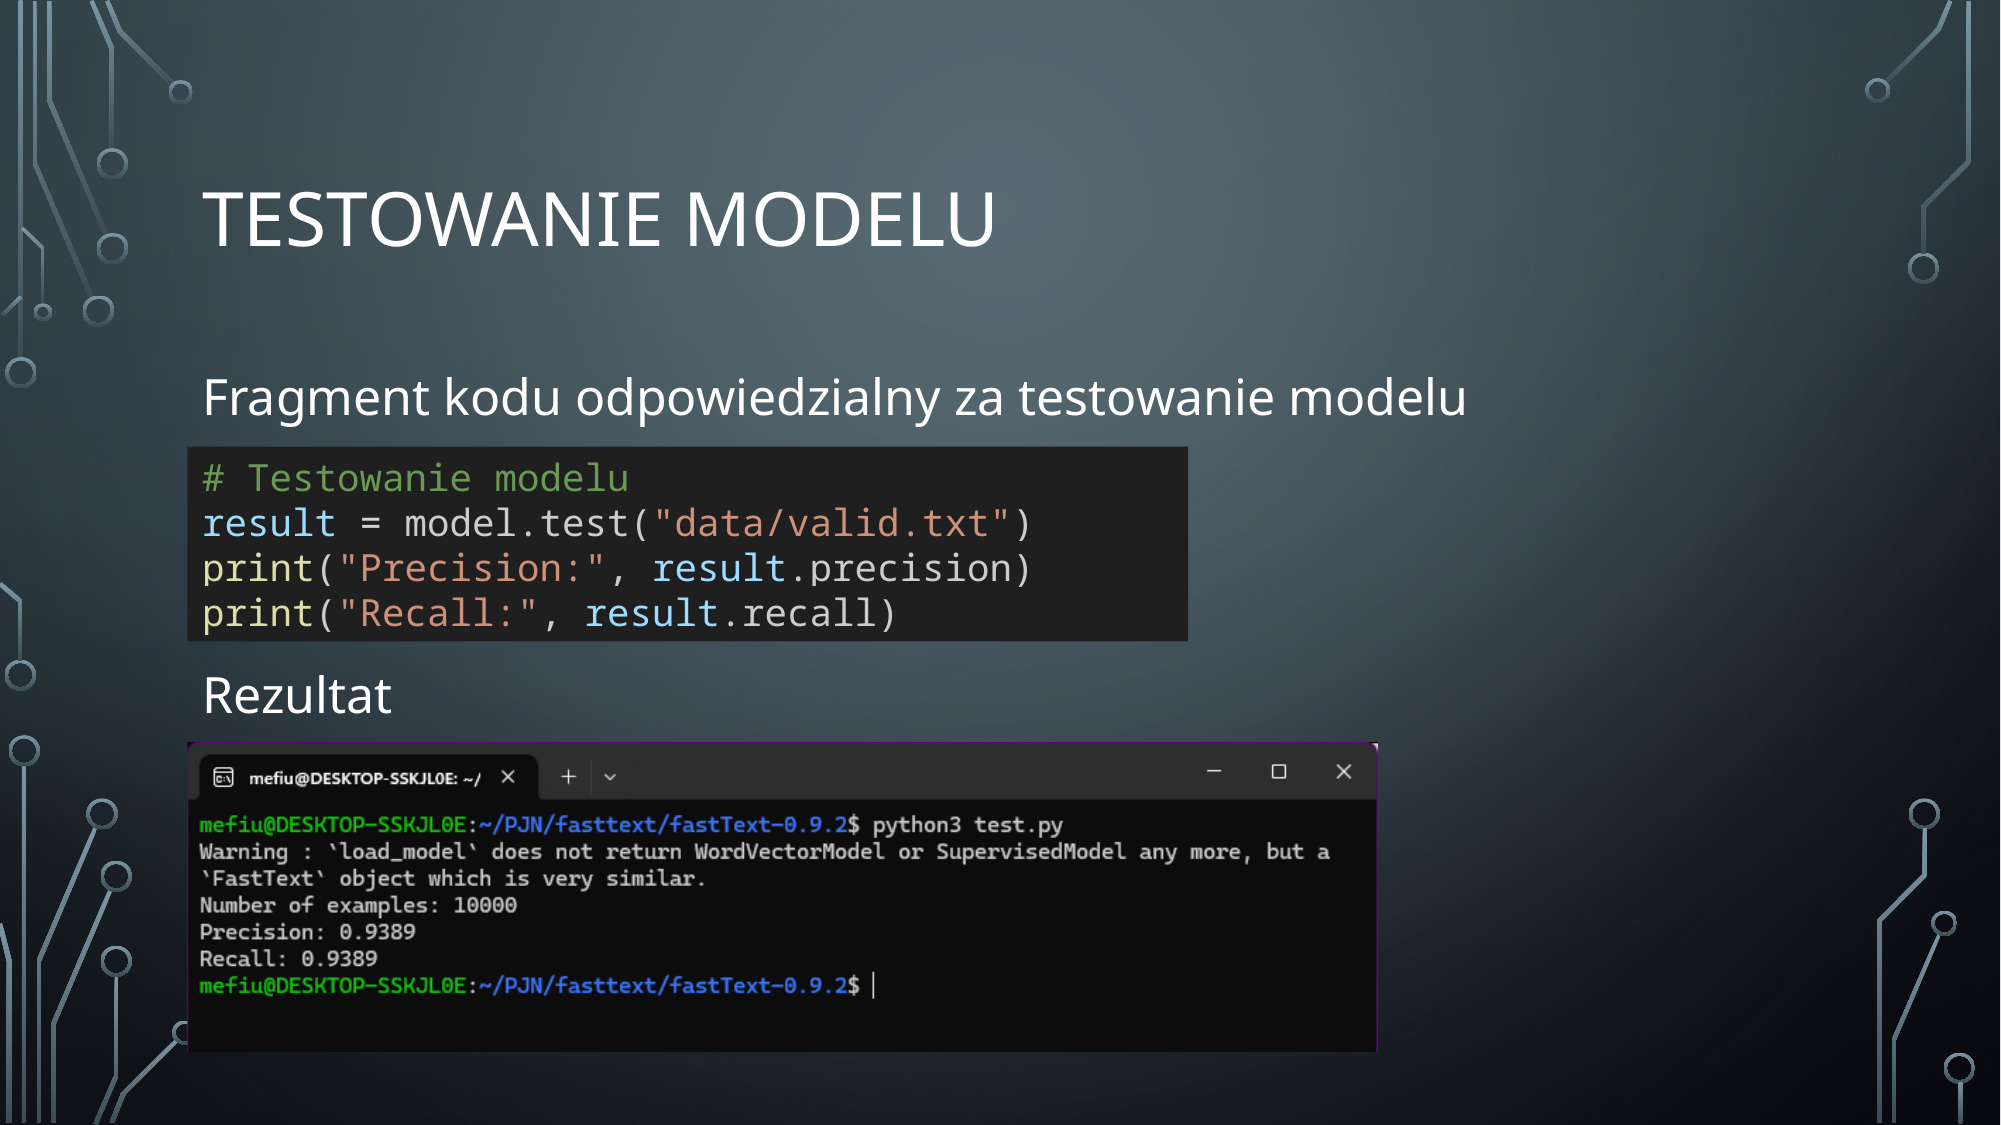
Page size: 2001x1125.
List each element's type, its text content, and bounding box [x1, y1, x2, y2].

text_box # Testowanie modelu result = model.test("data/valid.txt") print("Precision:", result.precision) print("Recall:", result.recall) [187, 446, 1189, 642]
text_box Fragment kodu odpowiedzialny za testowanie modelu [187, 345, 1813, 445]
text_box Rezultat [187, 643, 1813, 743]
title Testowanie modelu [187, 101, 1813, 344]
picture [186, 741, 1379, 1052]
